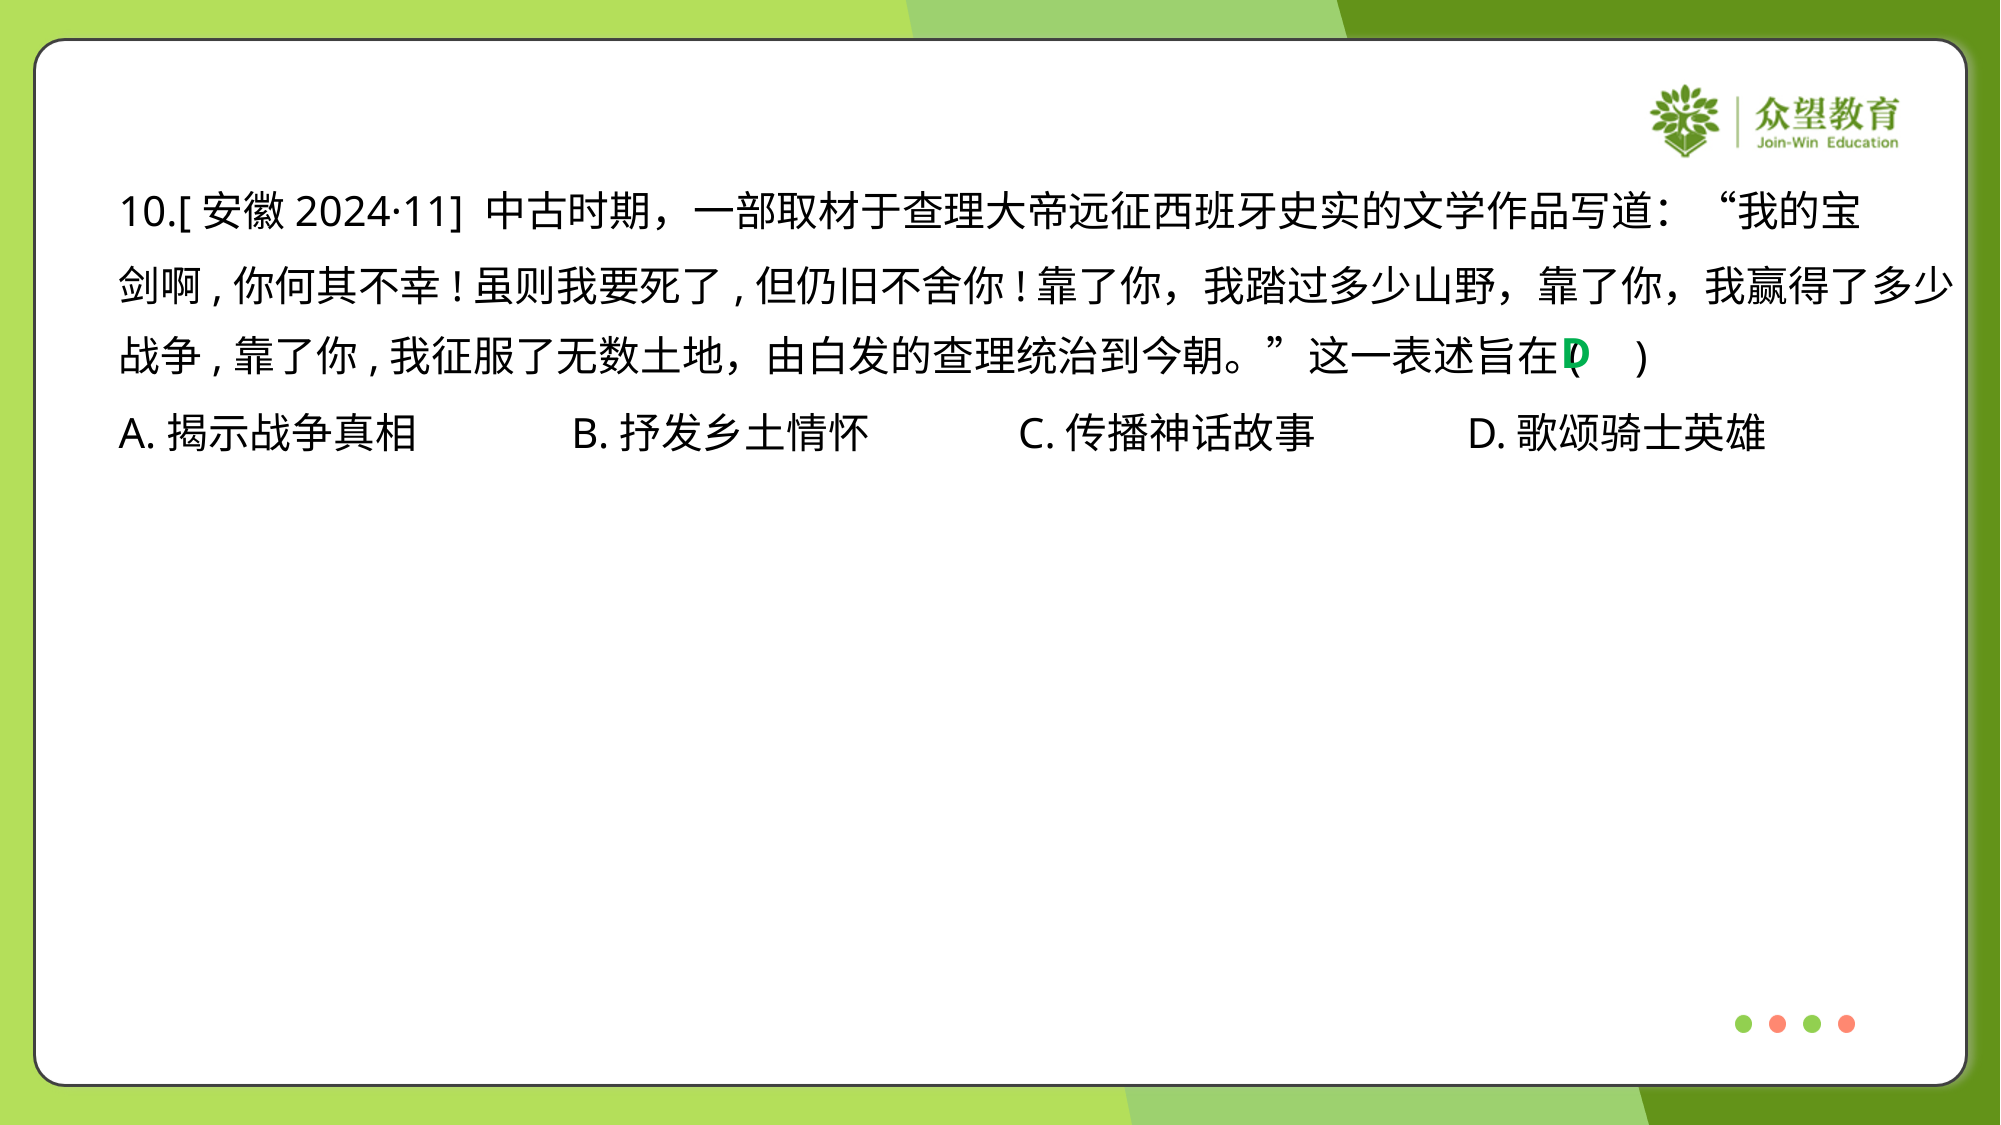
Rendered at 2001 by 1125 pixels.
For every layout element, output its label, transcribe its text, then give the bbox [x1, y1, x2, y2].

text_box D [1544, 306, 1608, 371]
picture [0, 0, 2000, 1125]
text_box 10.[安徽2024·11] 中古时期，一部取材于查理大帝远征西班牙史实的文学作品写道：“我的宝 剑啊,你何其不幸!虽则我要死了,但仍旧不舍你!靠了你，我踏过多少山野，靠了你，我赢得了多少 战争,靠了你,我征服了无数土地，由白发的查理统治到今朝。”这一表述旨在( ) [118, 159, 1883, 373]
text_box A.揭示战争真相 B.抒发乡土情怀 C.传播神话故事 D.歌颂骑士英雄 [118, 381, 1883, 449]
